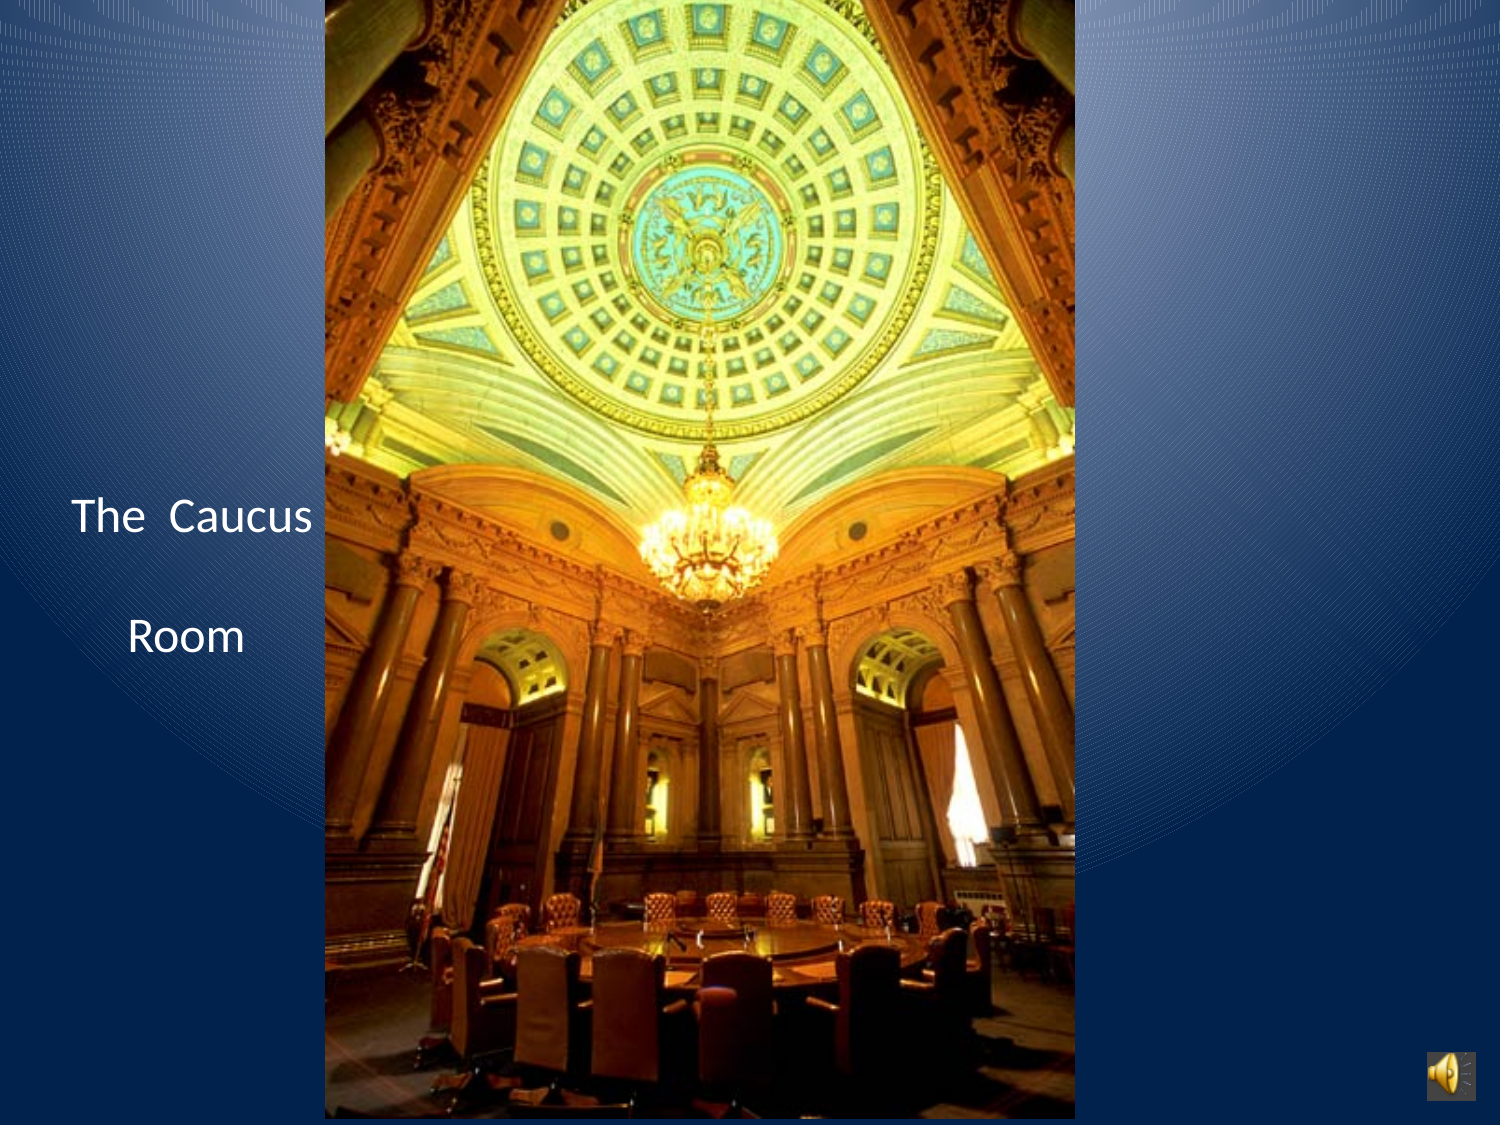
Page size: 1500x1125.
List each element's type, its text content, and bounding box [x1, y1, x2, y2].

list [325, 0, 1076, 1120]
picture [1426, 1051, 1477, 1102]
text_box The Caucus Room [0, 474, 320, 670]
